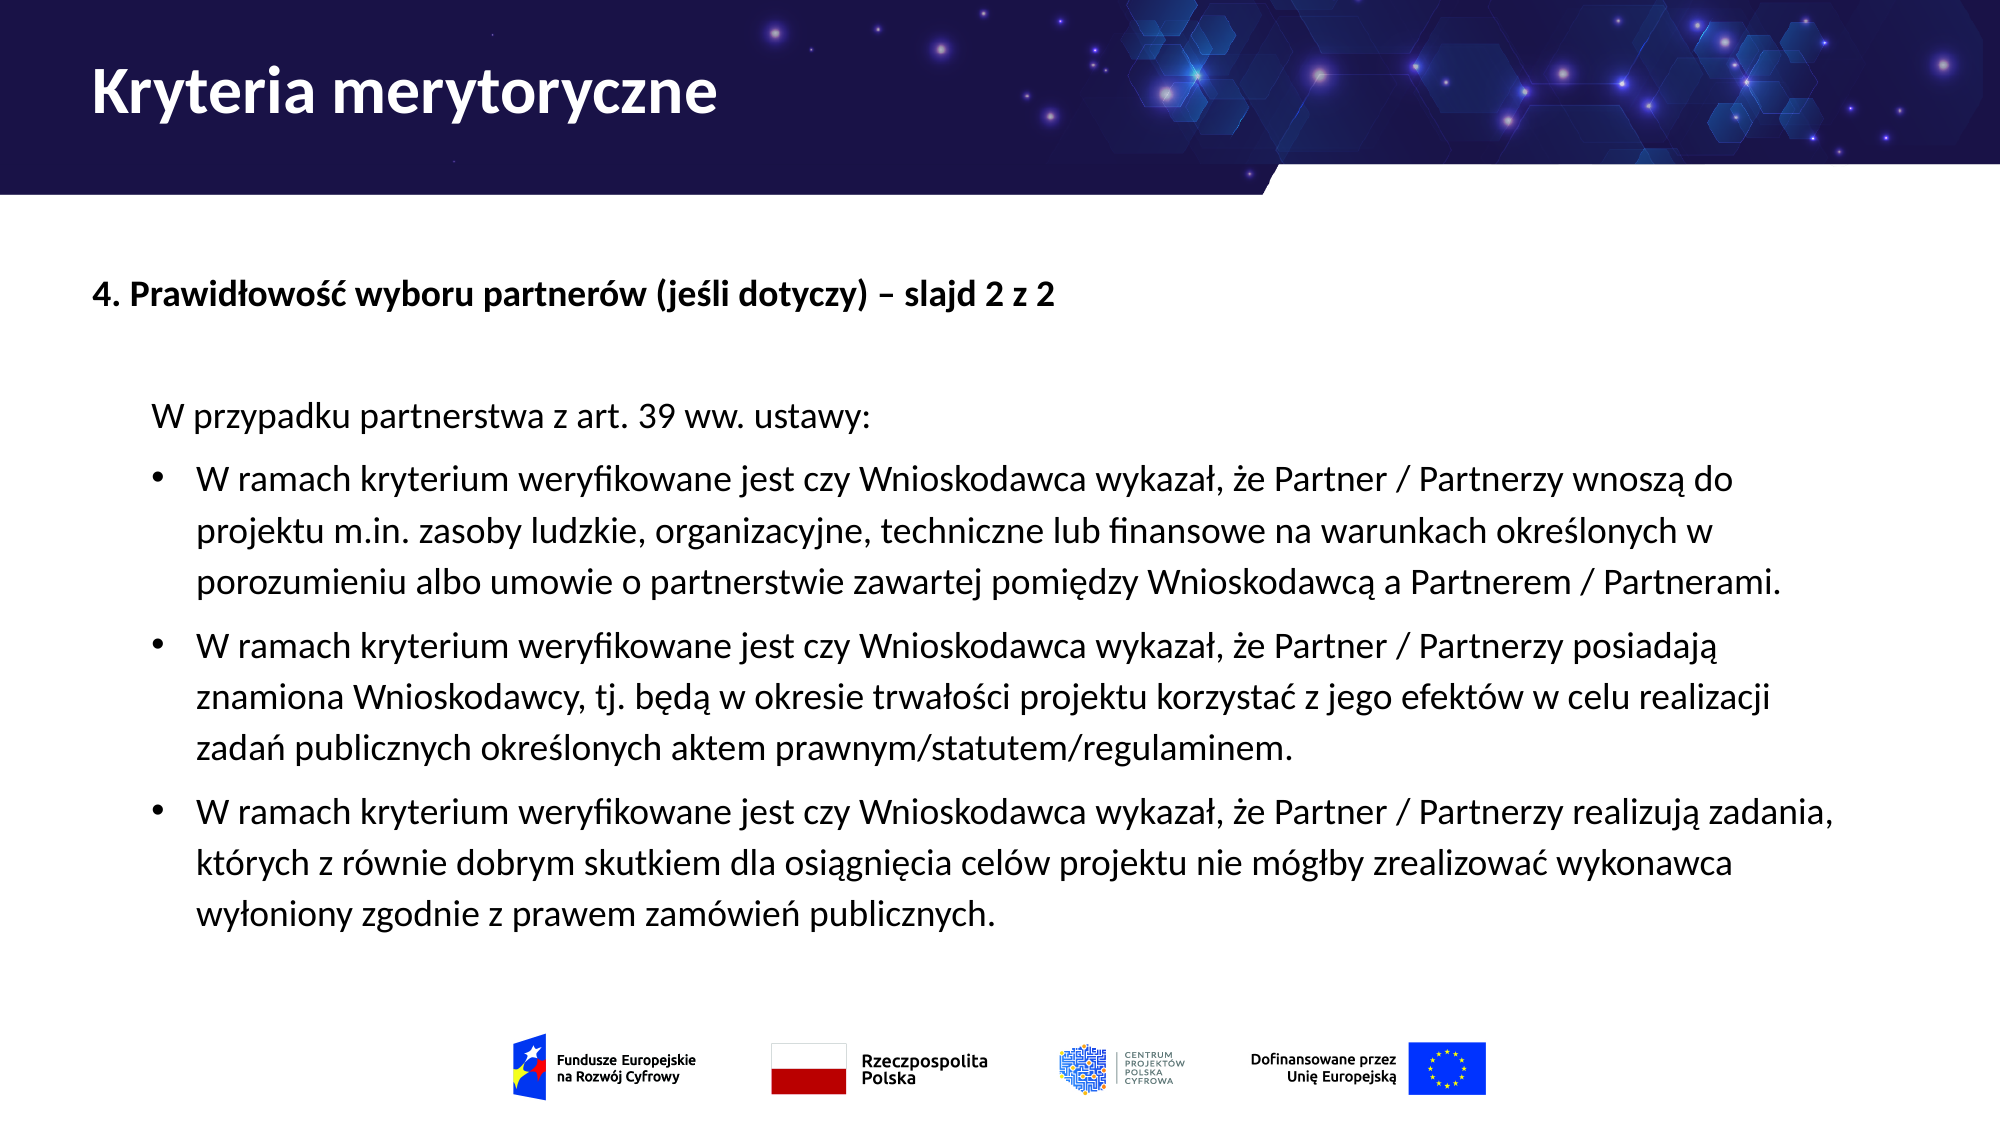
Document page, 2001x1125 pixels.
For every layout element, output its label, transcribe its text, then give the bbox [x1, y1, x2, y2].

title Kryteria merytoryczne [77, 46, 1863, 136]
picture [491, 1013, 1509, 1122]
list 4. Prawidłowość wyboru partnerów (jeśli dotyczy) – slajd 2 z 2 W przypadku partnerstwa z art. 39 ww. ustawy: W ramach kryterium weryfikowane jest czy Wnioskodawca wykazał, że Partner / Partnerzy wnoszą do projektu m.in. zasoby ludzkie, organizacyjne, techniczne lub finansowe na warunkach określonych w porozumieniu albo umowie o partnerstwie zawartej pomiędzy Wnioskodawcą a Partnerem / Partnerami. W ramach kryterium weryfikowane jest czy Wnioskodawca wykazał, że Partner / Partnerzy posiadają znamiona Wnioskodawcy, tj. będą w okresie trwałości projektu korzystać z jego efektów w celu realizacji zadań publicznych określonych aktem prawnym/statutem/regulaminem. W ramach kryterium weryfikowane jest czy Wnioskodawca wykazał, że Partner / Partnerzy realizują zadania, których z równie dobrym skutkiem dla osiągnięcia celów projektu nie mógłby zrealizować wykonawca wyłoniony zgodnie z prawem zamówień publicznych. [77, 261, 1863, 1013]
picture [0, 0, 2000, 195]
